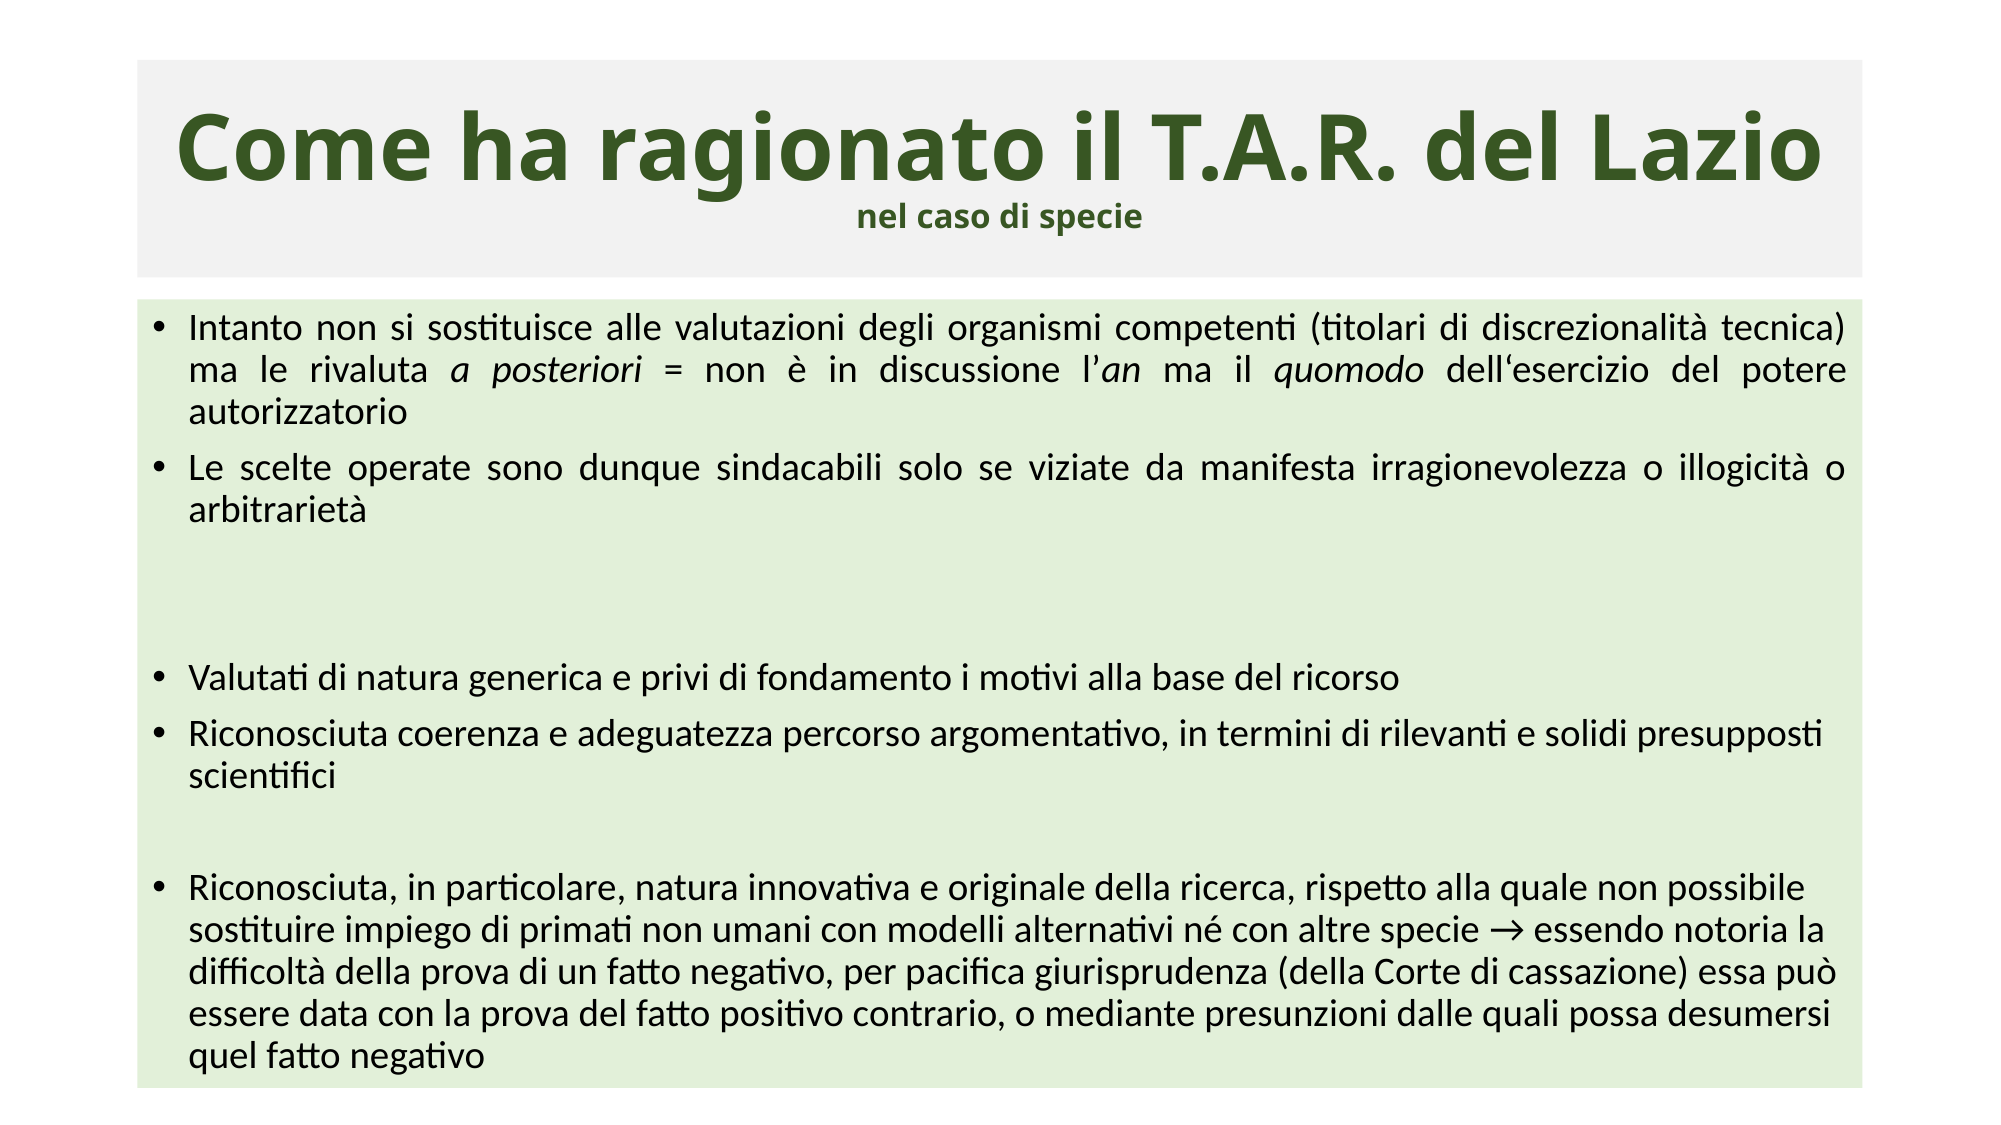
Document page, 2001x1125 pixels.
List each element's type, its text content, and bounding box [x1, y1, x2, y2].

title Come ha ragionato il T.A.R. del Lazio nel caso di specie [137, 59, 1863, 278]
list Intanto non si sostituisce alle valutazioni degli organismi competenti (titolari di discrezionalità tecnica) ma le rivaluta a posteriori = non è in discussione l’an ma il quomodo dell‘esercizio del potere autorizzatorio Le scelte operate sono dunque sindacabili solo se viziate da manifesta irragionevolezza o illogicità o arbitrarietà Valutati di natura generica e privi di fondamento i motivi alla base del ricorso Riconosciuta coerenza e adeguatezza percorso argomentativo, in termini di rilevanti e solidi presupposti scientifici Riconosciuta, in particolare, natura innovativa e originale della ricerca, rispetto alla quale non possibile sostituire impiego di primati non umani con modelli alternativi né con altre specie → essendo notoria la difficoltà della prova di un fatto negativo, per pacifica giurisprudenza (della Corte di cassazione) essa può essere data con la prova del fatto positivo contrario, o mediante presunzioni dalle quali possa desumersi quel fatto negativo [137, 299, 1863, 1088]
